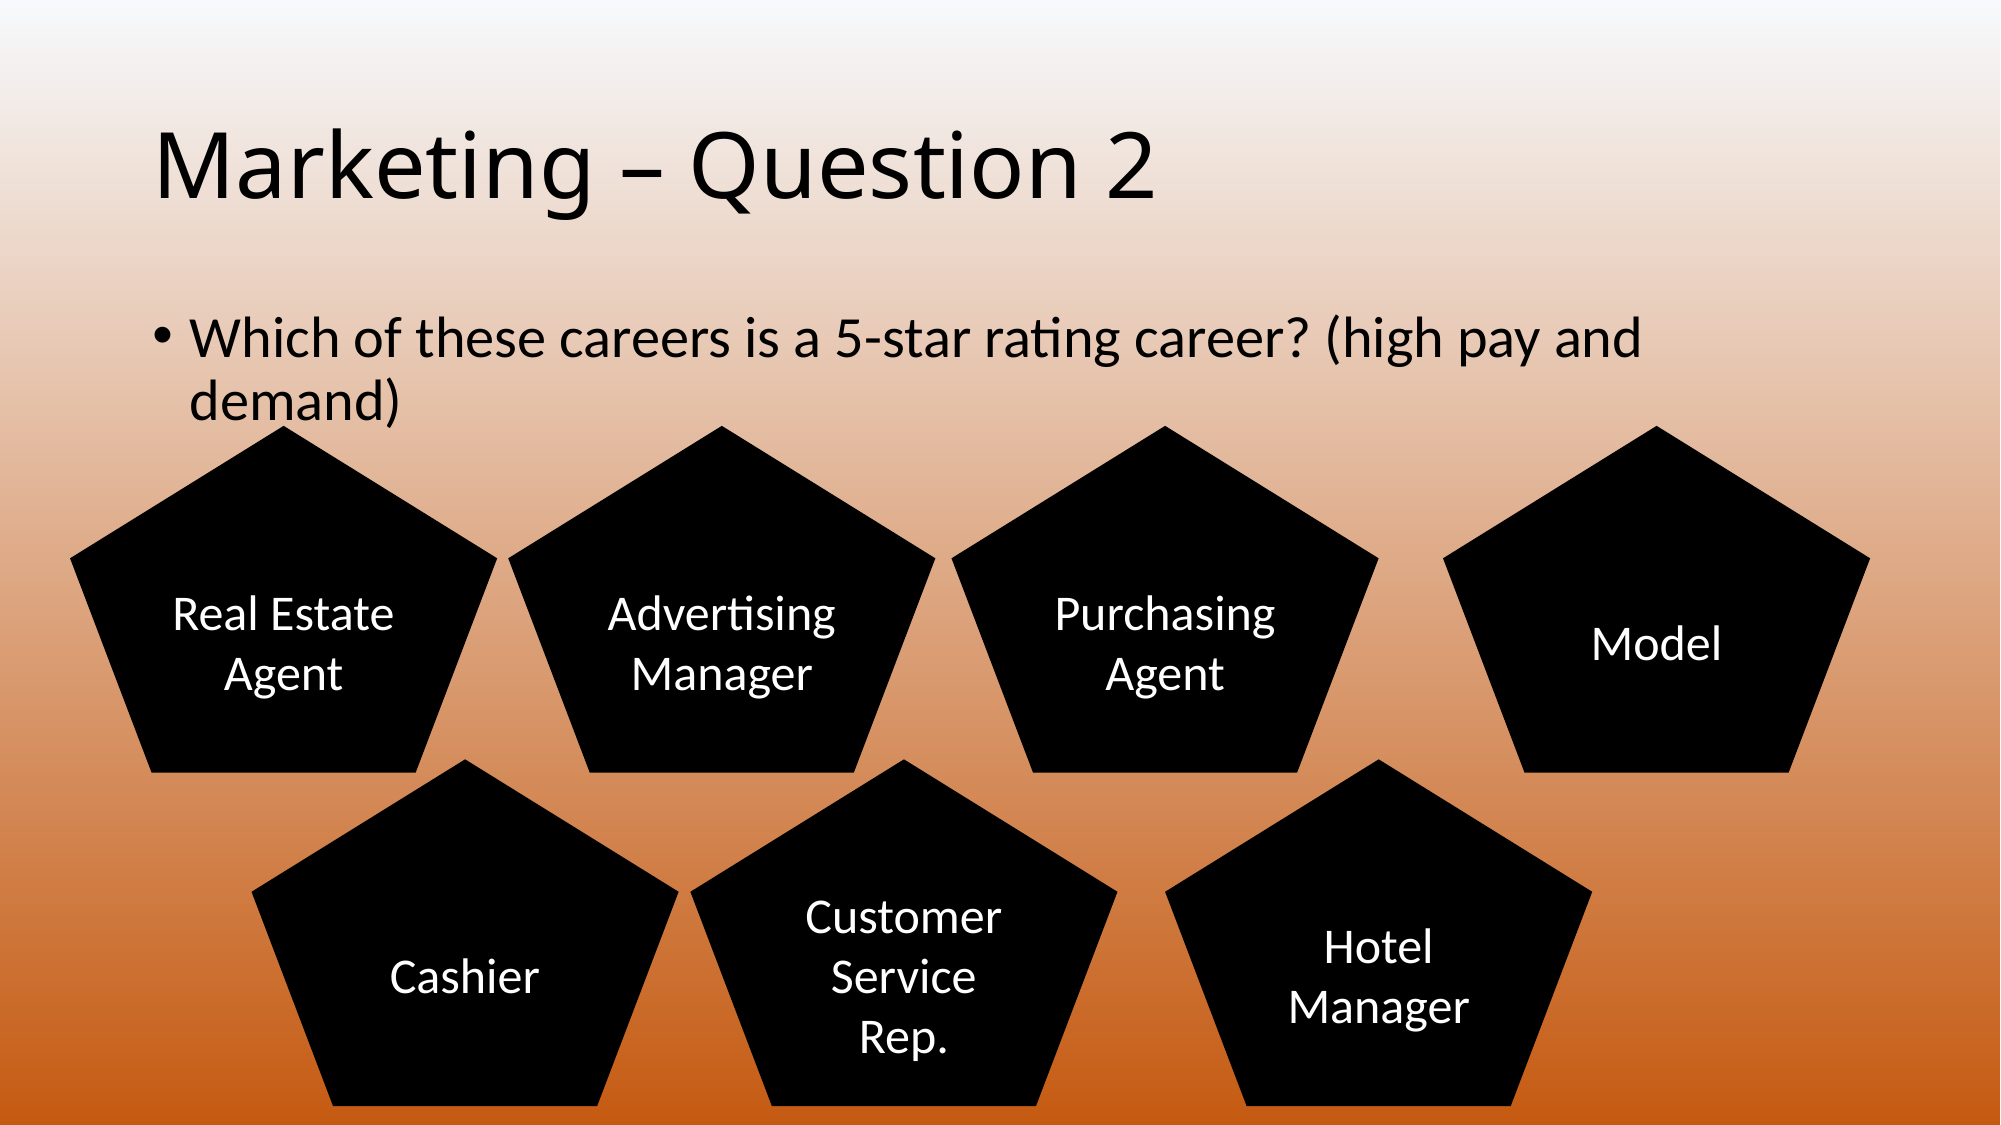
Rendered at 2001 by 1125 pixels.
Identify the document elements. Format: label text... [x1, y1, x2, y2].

title Marketing – Question 2 [137, 59, 1863, 278]
text_box Purchasing Agent [950, 424, 1380, 774]
text_box Model [1441, 424, 1872, 774]
text_box Real Estate Agent [68, 424, 499, 774]
text_box Advertising Manager [506, 424, 937, 774]
text_box Hotel Manager [1163, 758, 1594, 1108]
list Which of these careers is a 5-star rating career? (high pay and demand) [137, 299, 1863, 1014]
text_box Cashier [250, 758, 680, 1108]
text_box Customer Service Rep. [689, 758, 1119, 1108]
